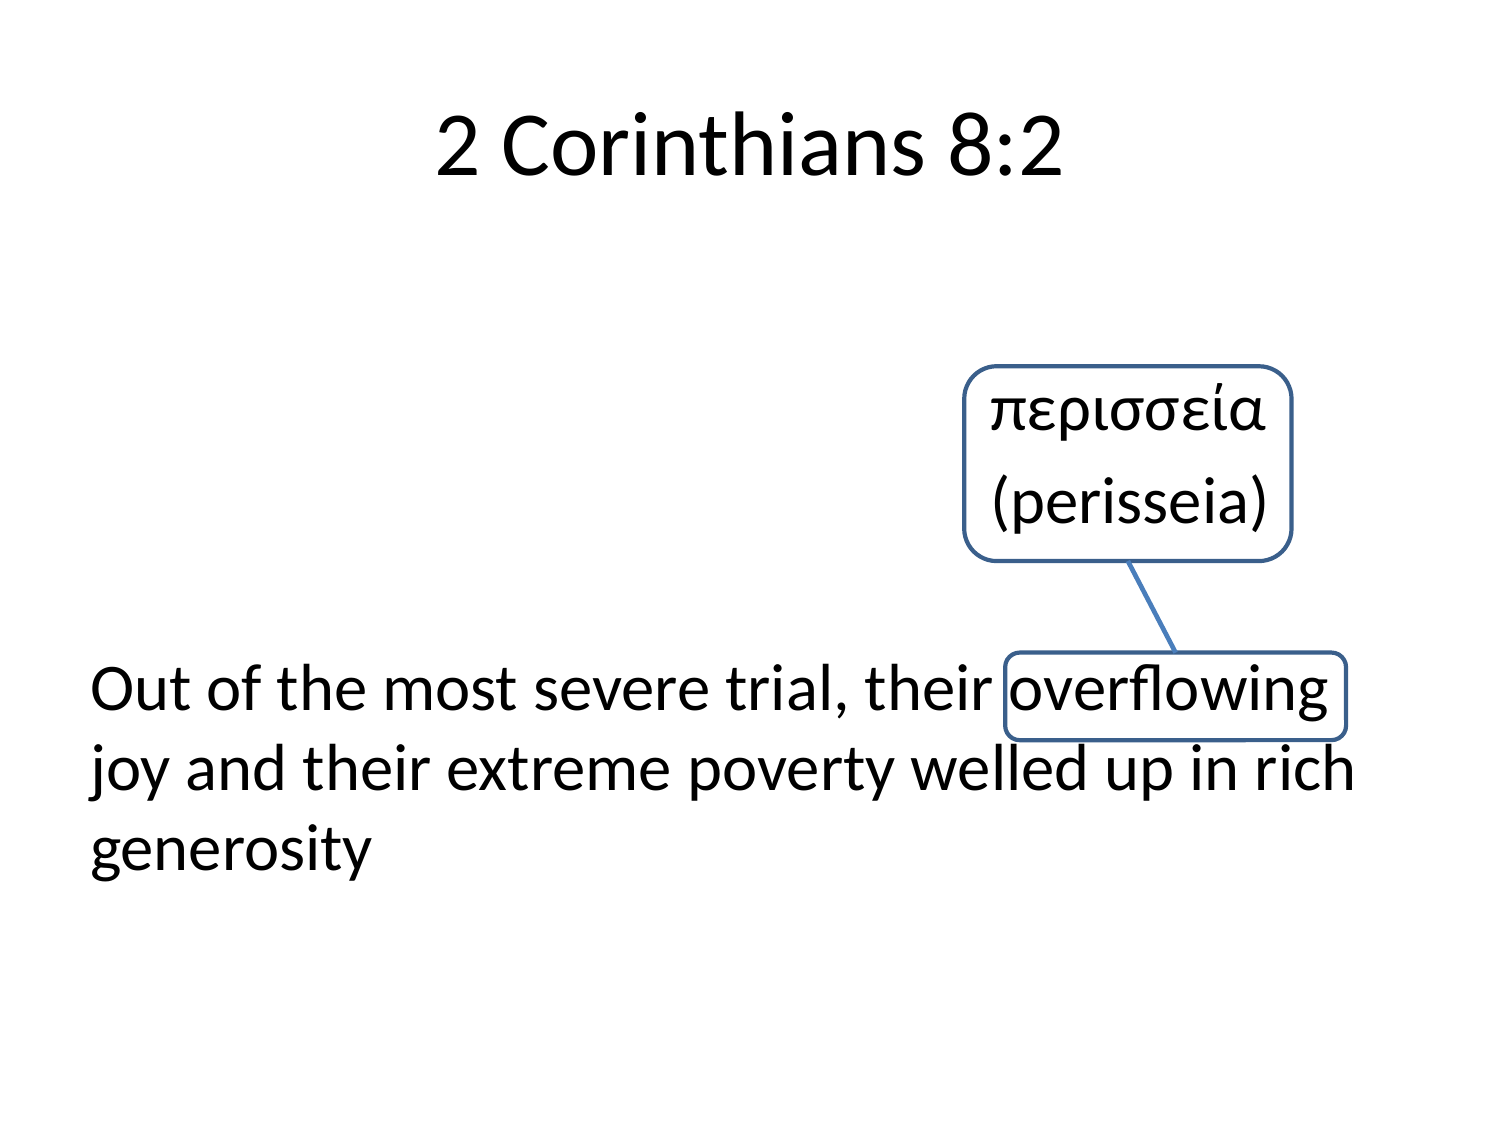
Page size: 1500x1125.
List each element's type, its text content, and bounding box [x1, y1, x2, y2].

title 2 Corinthians 8:2 [75, 45, 1425, 233]
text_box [1127, 560, 1176, 653]
list περισσεία (perisseia) Out of the most severe trial, their overflowing joy and their extreme poverty welled up in rich generosity [75, 262, 1425, 1005]
text_box [1003, 650, 1349, 743]
text_box [962, 364, 1294, 564]
